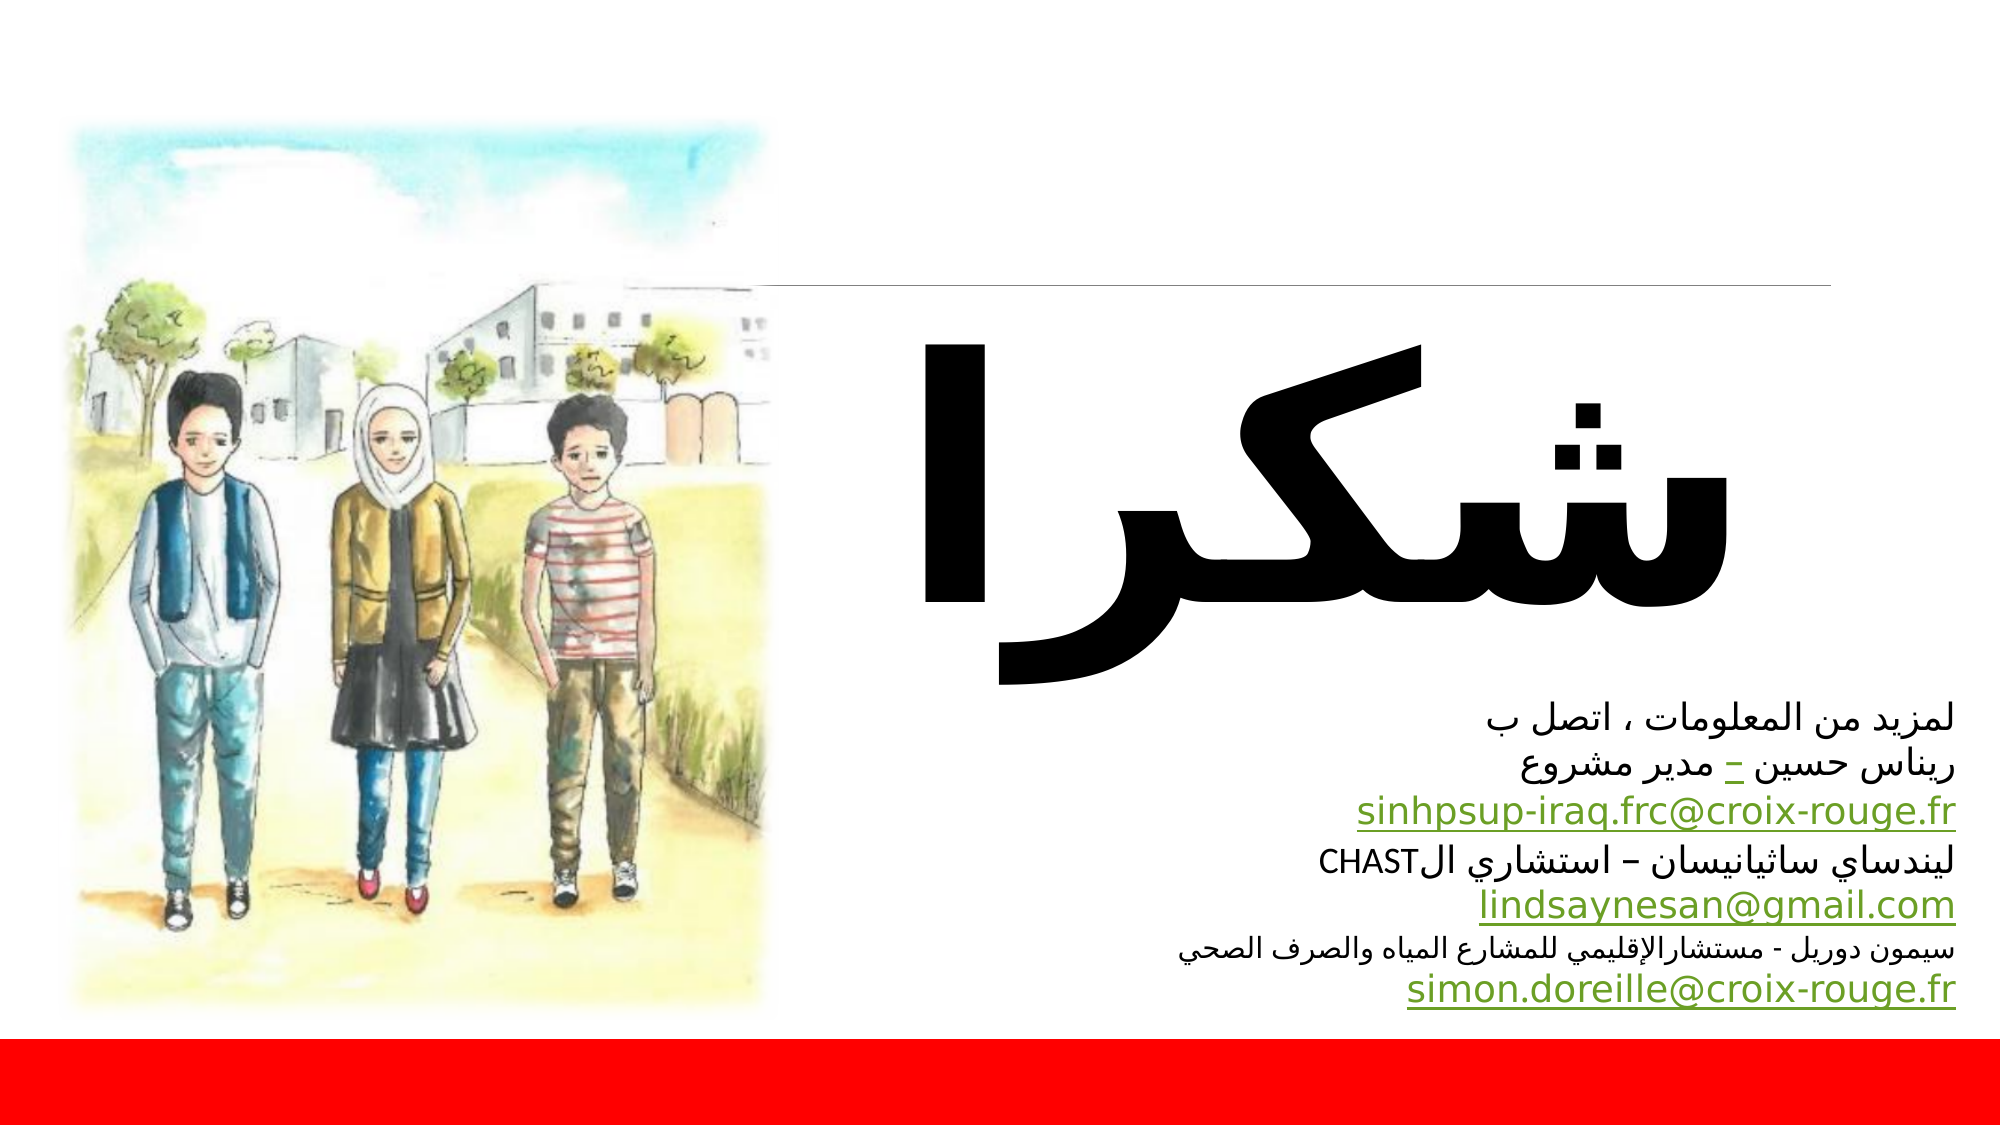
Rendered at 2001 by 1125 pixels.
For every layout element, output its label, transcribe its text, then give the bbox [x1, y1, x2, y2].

text_box لمزيد من المعلومات ، اتصل ب ريناس حسين – مدير مشروع sinhpsup-iraq.frc@croix-rouge.fr ليندساي ساثيانيسان – استشاري الCHAST lindsaynesan@gmail.com سيمون دوريل - مستشارالإقليمي للمشارع المياه والصرف الصحي simon.doreille@croix-rouge.fr [791, 685, 1972, 1066]
picture [0, 144, 872, 992]
list شكرا [881, 302, 1830, 685]
